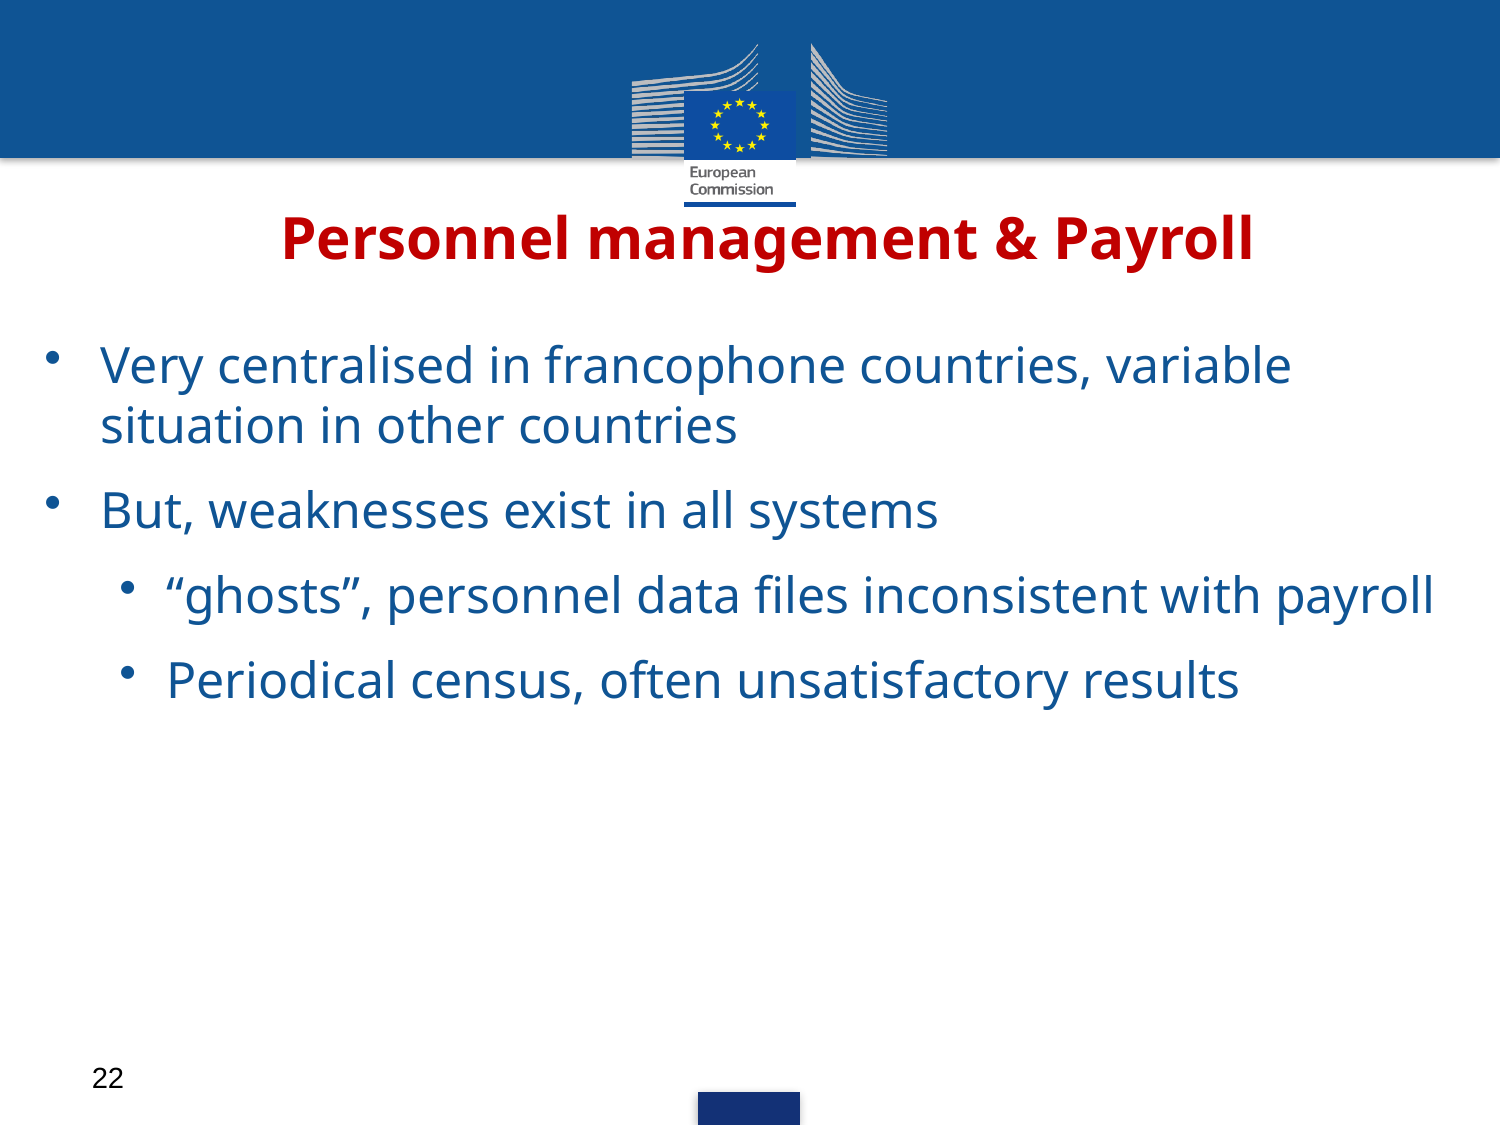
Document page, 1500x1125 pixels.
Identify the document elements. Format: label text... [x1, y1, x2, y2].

list Very centralised in francophone countries, variable situation in other countries But, weaknesses exist in all systems “ghosts”, personnel data files inconsistent with payroll Periodical census, often unsatisfactory results [29, 326, 1477, 935]
title Personnel management & Payroll [0, 175, 1477, 297]
text_box 22 [76, 1023, 552, 1102]
